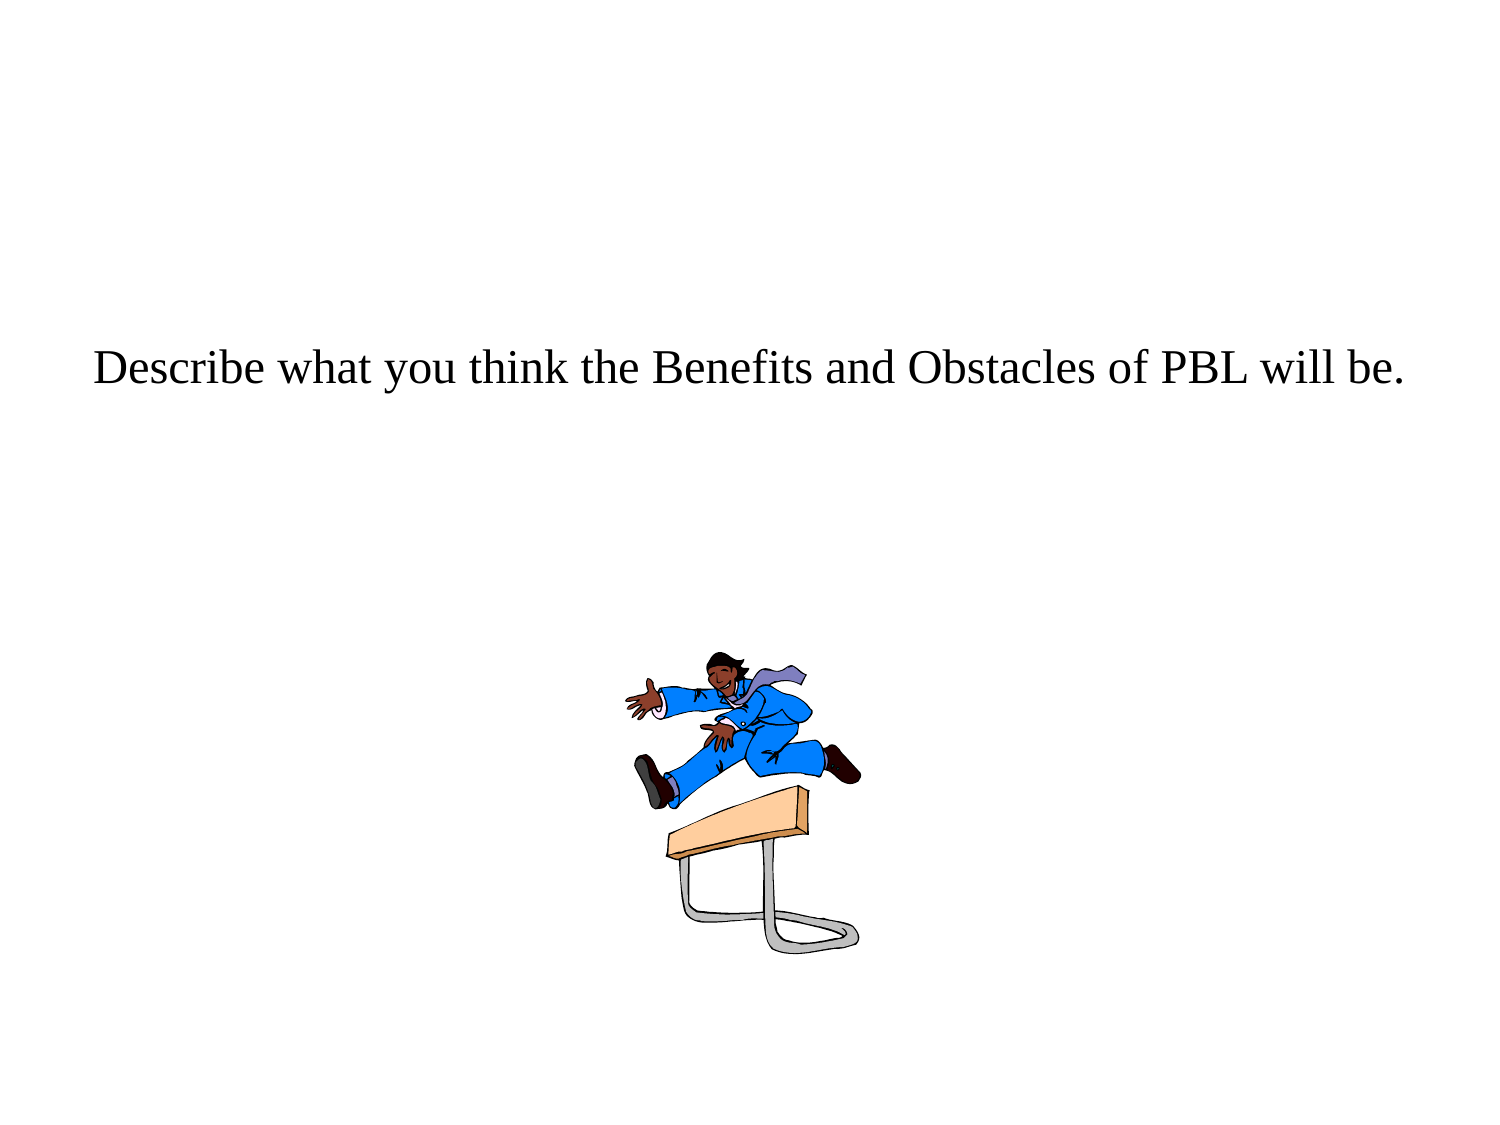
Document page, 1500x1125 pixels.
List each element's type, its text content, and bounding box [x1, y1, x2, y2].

picture [624, 649, 863, 960]
title Describe what you think the Benefits and Obstacles of PBL will be. [74, 299, 1426, 488]
